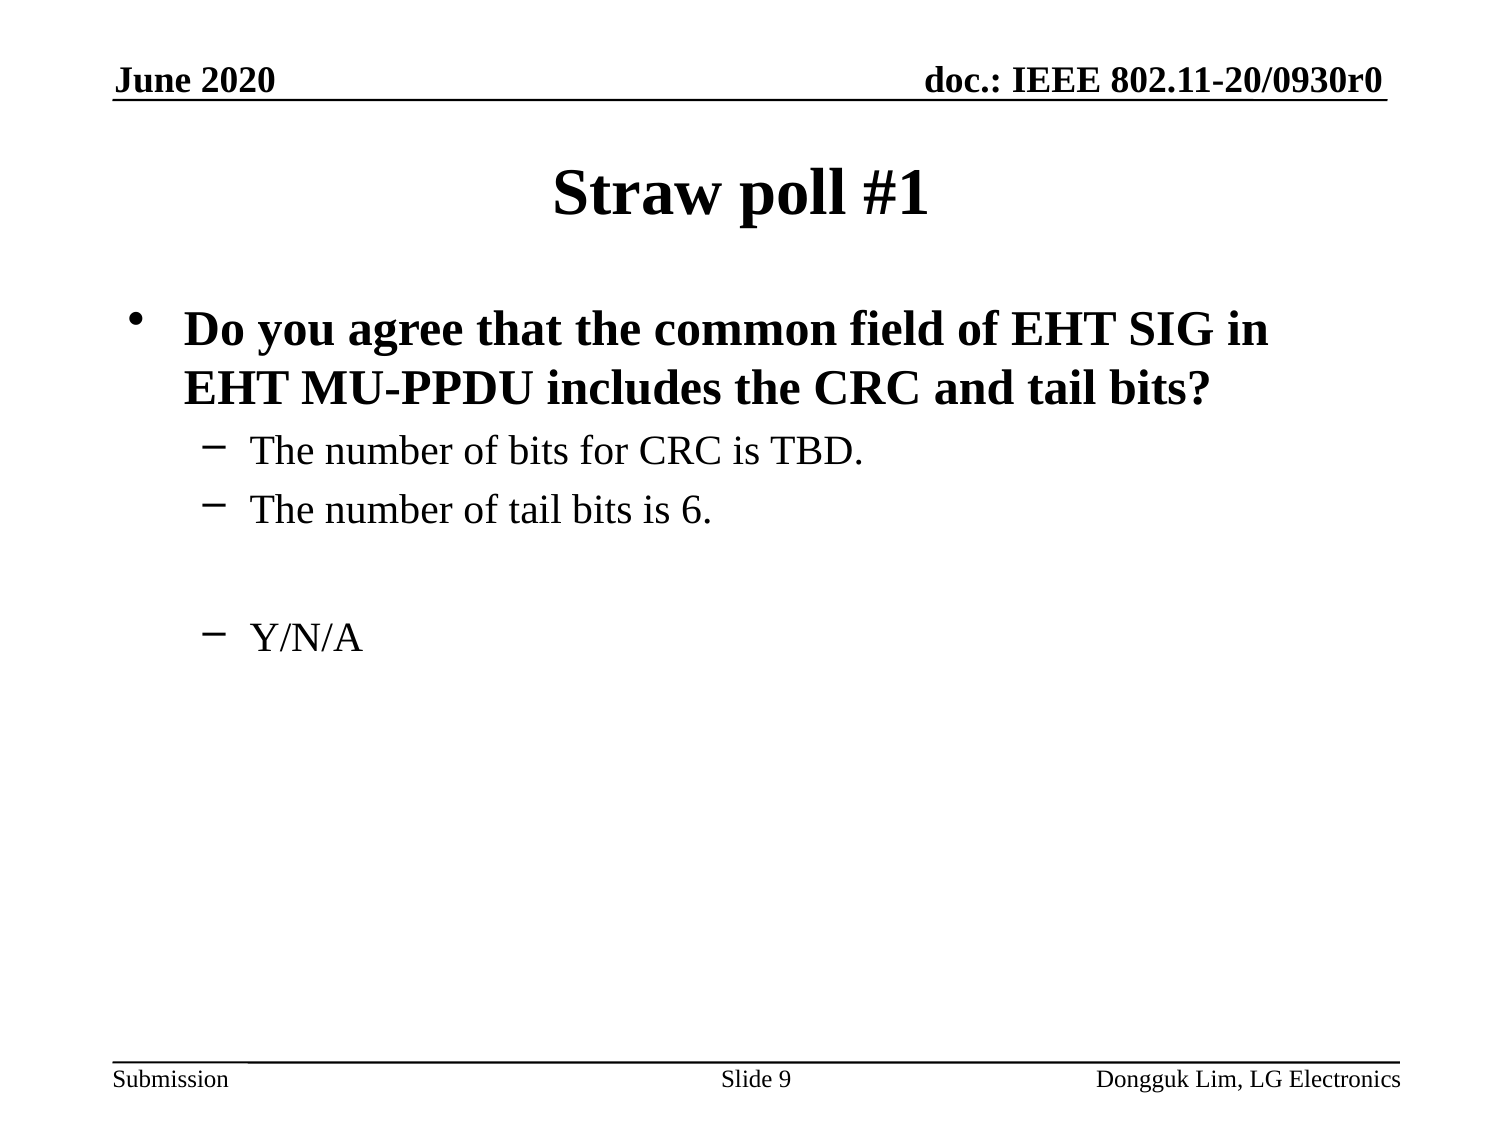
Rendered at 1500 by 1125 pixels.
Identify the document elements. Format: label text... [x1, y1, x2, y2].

slide_number Slide 9 [712, 1061, 800, 1093]
title Straw poll #1 [112, 112, 1388, 263]
footer Dongguk Lim, LG Electronics [1092, 1061, 1402, 1093]
list Do you agree that the common field of EHT SIG in EHT MU-PPDU includes the CRC and tail bits? The number of bits for CRC is TBD. The number of tail bits is 6. Y/N/A [112, 287, 1388, 1000]
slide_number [114, 54, 278, 101]
